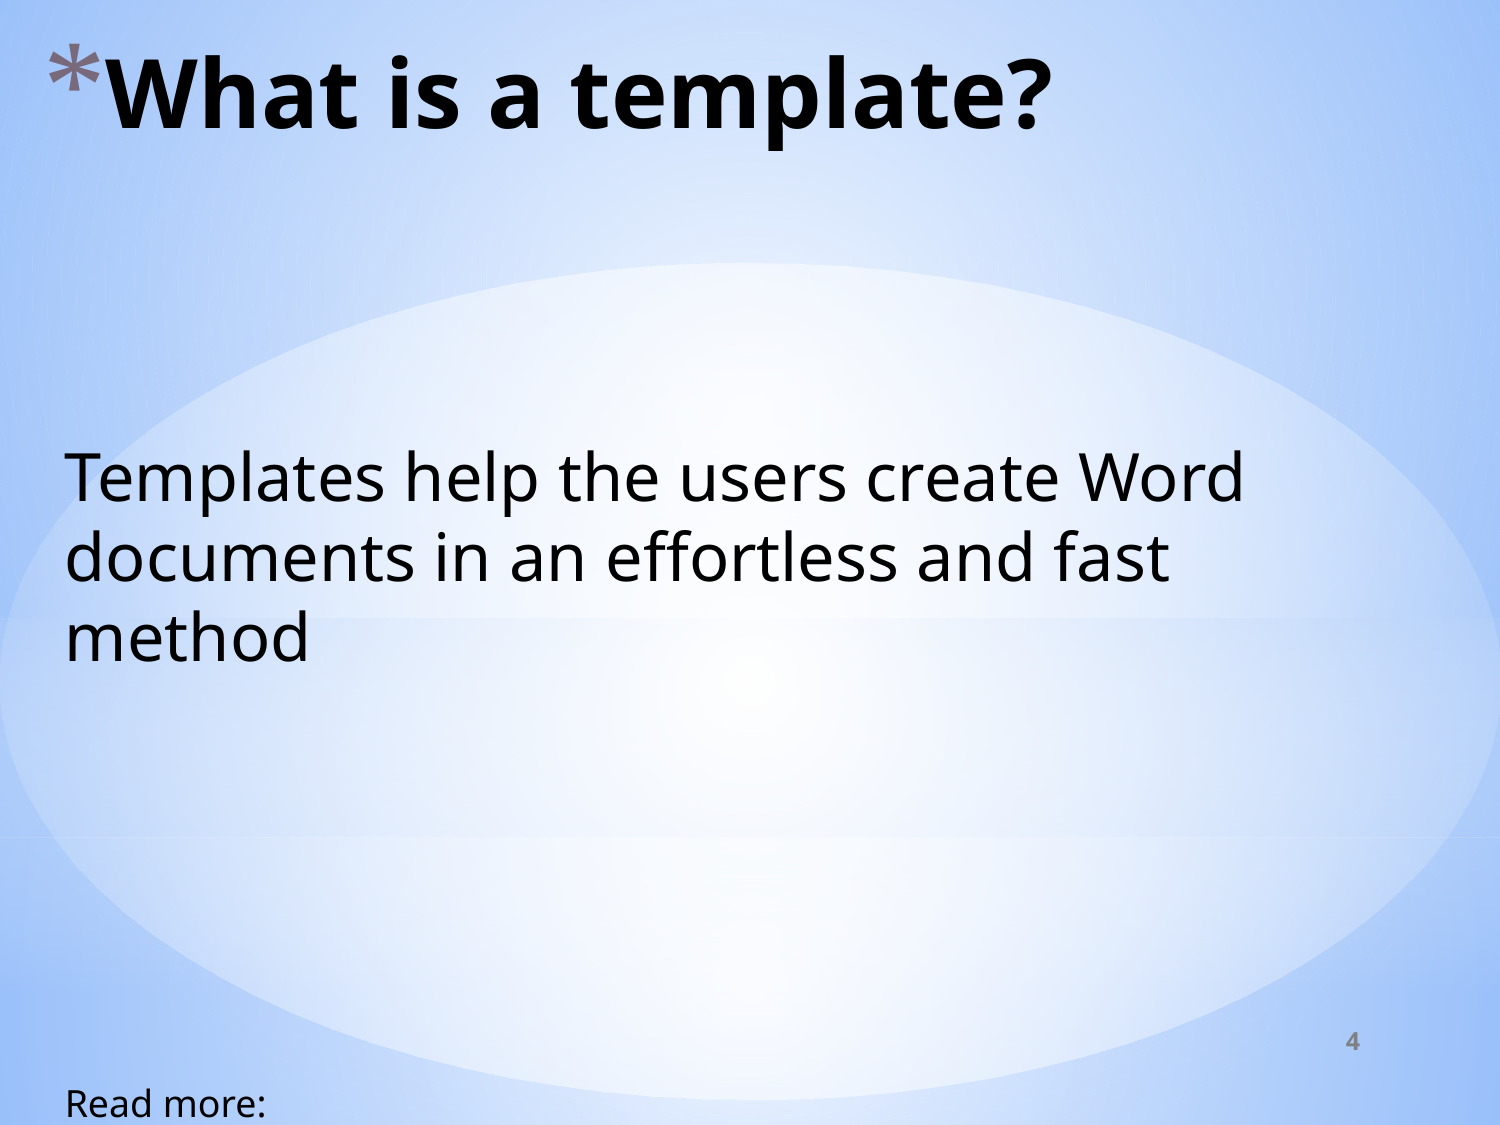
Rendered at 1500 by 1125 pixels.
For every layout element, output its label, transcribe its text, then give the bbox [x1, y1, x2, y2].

title What is a template? [0, 24, 1069, 213]
text_box Templates help the users create Word documents in an effortless and fast method Read more: http://www.brighthub.com/computing/windows-platform/articles/30893.aspx#ixzz1EylfCuPB [50, 187, 1425, 1125]
